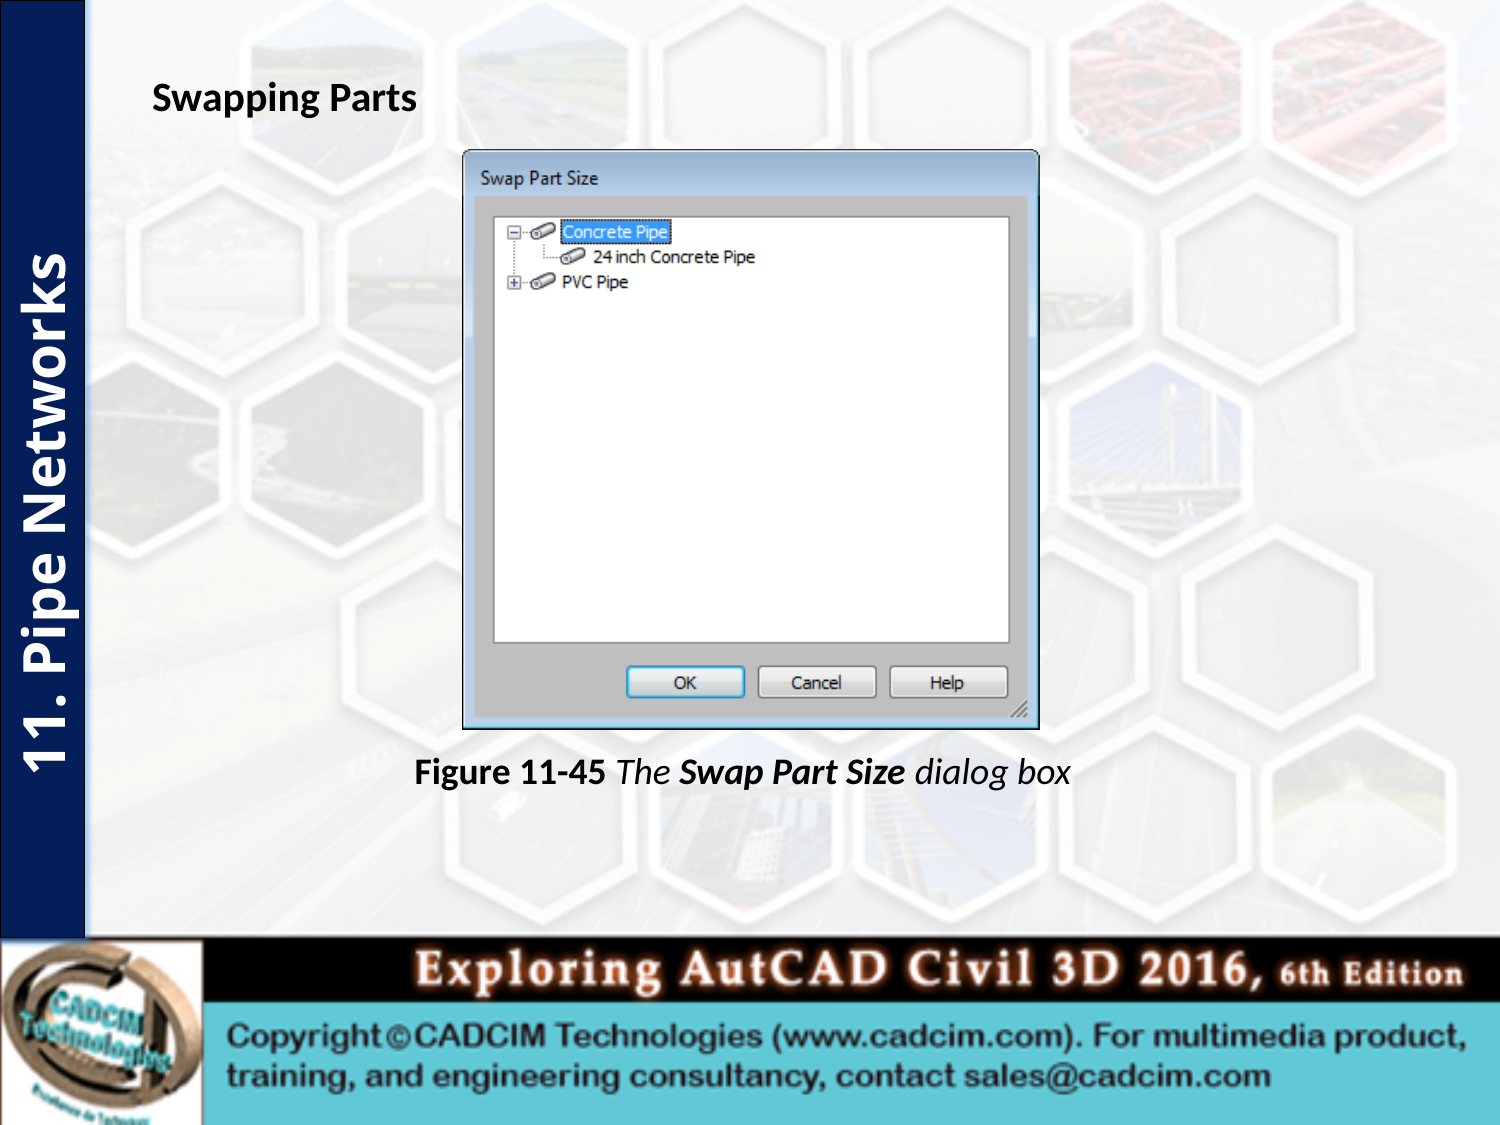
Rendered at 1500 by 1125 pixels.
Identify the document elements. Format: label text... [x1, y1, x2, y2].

picture [0, 0, 1500, 1125]
text_box Figure 11-45 The Swap Part Size dialog box [399, 739, 1150, 800]
text_box Swapping Parts [137, 62, 888, 128]
